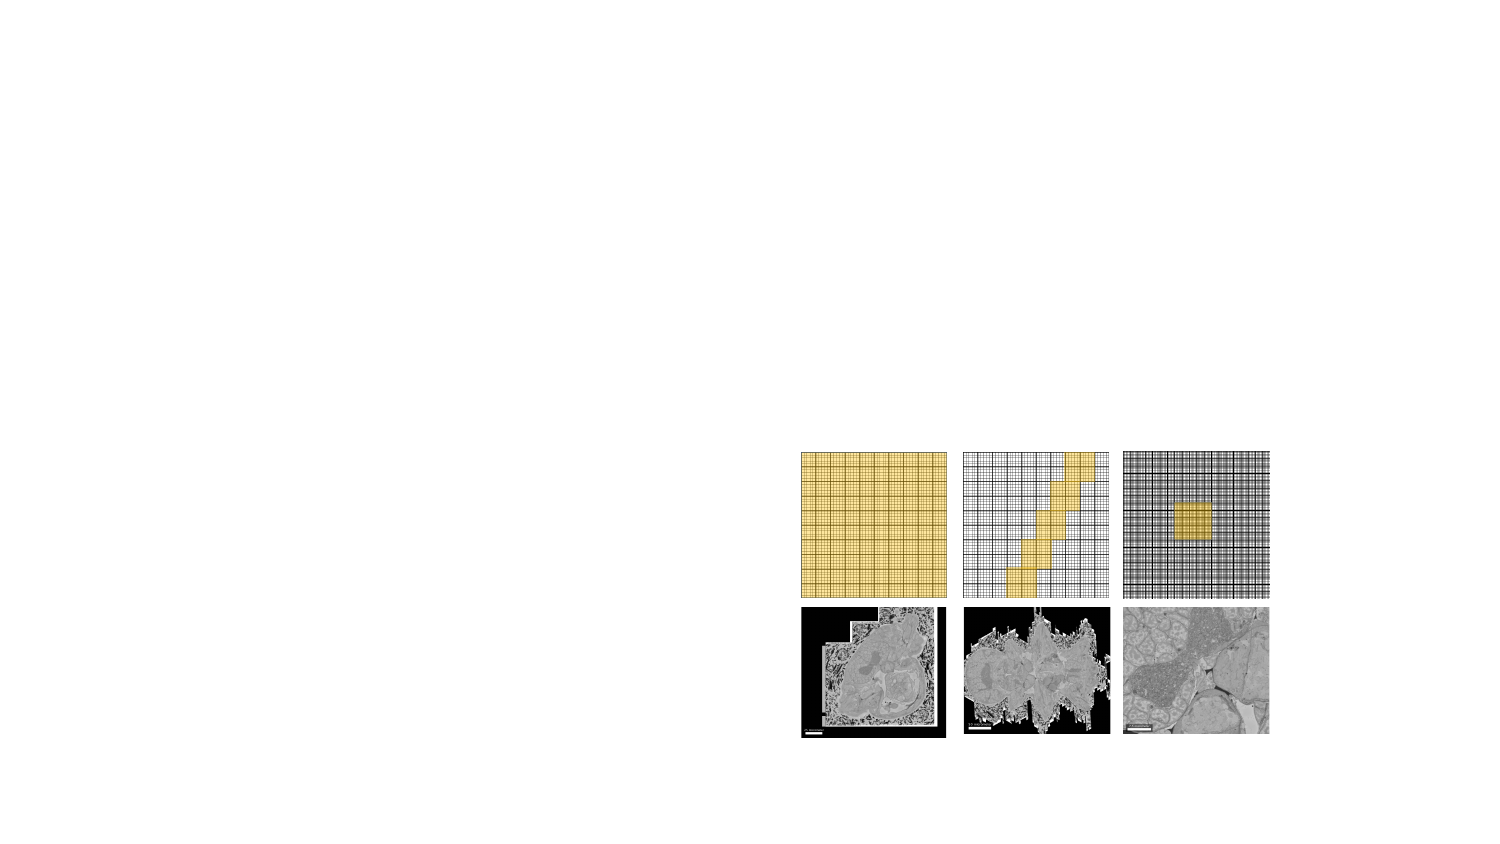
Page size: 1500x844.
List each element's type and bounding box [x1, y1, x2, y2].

text_box [800, 451, 1270, 738]
